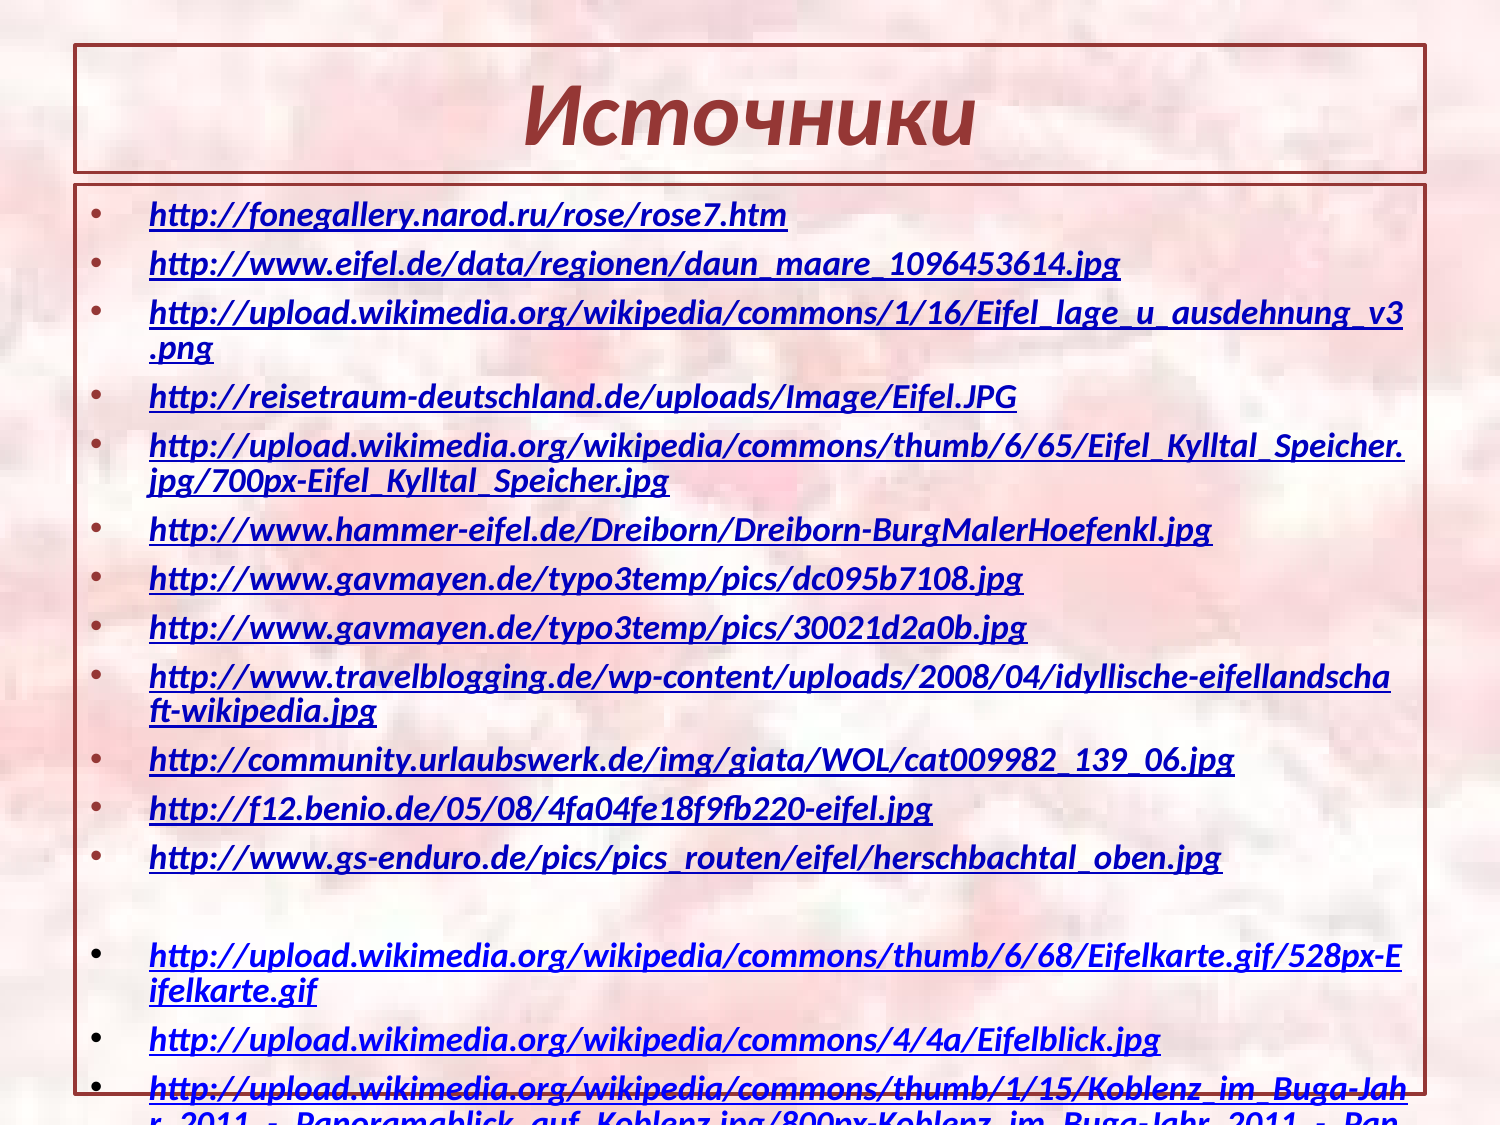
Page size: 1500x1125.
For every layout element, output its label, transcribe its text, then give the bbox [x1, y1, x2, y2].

picture [0, 0, 1500, 1125]
list http://fonegallery.narod.ru/rose/rose7.htm http://www.eifel.de/data/regionen/daun_maare_1096453614.jpg http://upload.wikimedia.org/wikipedia/commons/1/16/Eifel_lage_u_ausdehnung_v3.png http://reisetraum-deutschland.de/uploads/Image/Eifel.JPG http://upload.wikimedia.org/wikipedia/commons/thumb/6/65/Eifel_Kylltal_Speicher.jpg/700px-Eifel_Kylltal_Speicher.jpg http://www.hammer-eifel.de/Dreiborn/Dreiborn-BurgMalerHoefenkl.jpg http://www.gavmayen.de/typo3temp/pics/dc095b7108.jpg http://www.gavmayen.de/typo3temp/pics/30021d2a0b.jpg http://www.travelblogging.de/wp-content/uploads/2008/04/idyllische-eifellandschaft-wikipedia.jpg http://community.urlaubswerk.de/img/giata/WOL/cat009982_139_06.jpg http://f12.benio.de/05/08/4fa04fe18f9fb220-eifel.jpg http://www.gs-enduro.de/pics/pics_routen/eifel/herschbachtal_oben.jpg http://upload.wikimedia.org/wikipedia/commons/thumb/6/68/Eifelkarte.gif/528px-Eifelkarte.gif http://upload.wikimedia.org/wikipedia/commons/4/4a/Eifelblick.jpg http://upload.wikimedia.org/wikipedia/commons/thumb/1/15/Koblenz_im_Buga-Jahr_2011_-_Panoramablick_auf_Koblenz.jpg/800px-Koblenz_im_Buga-Jahr_2011_-_Panoramablick_auf_Koblenz.jpg [75, 184, 1425, 1094]
title Источники [75, 45, 1425, 173]
